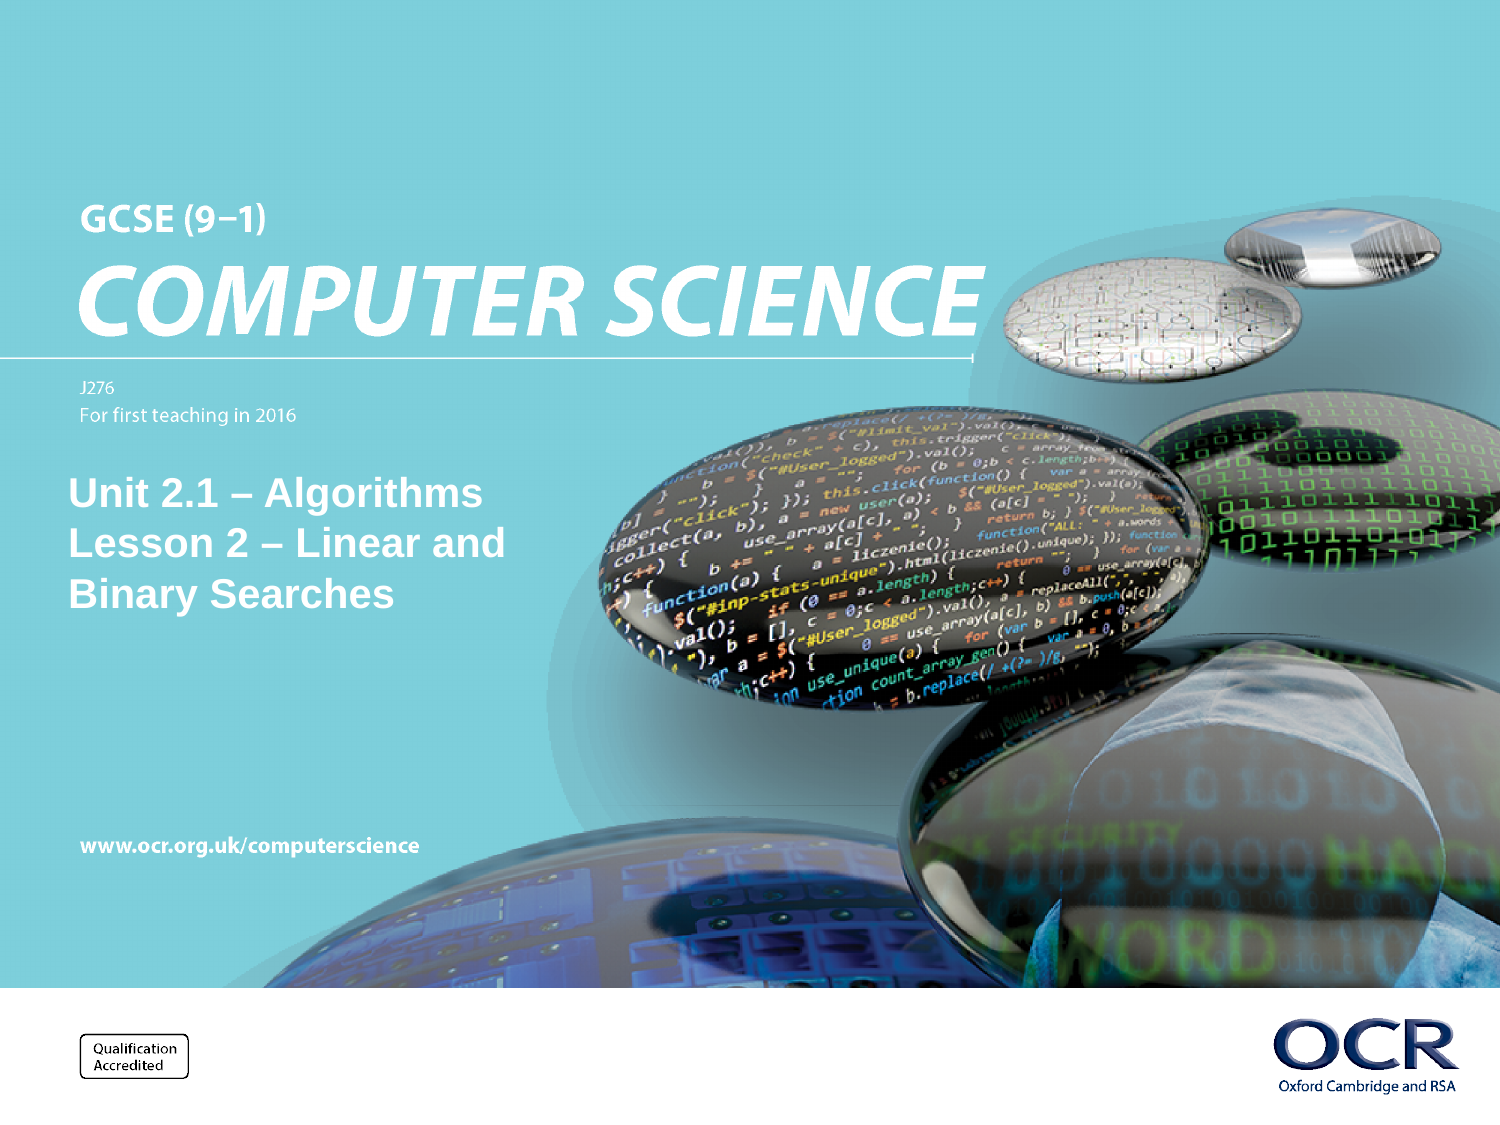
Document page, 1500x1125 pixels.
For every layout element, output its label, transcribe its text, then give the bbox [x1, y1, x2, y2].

title Unit 2.1 – Algorithms Lesson 2 – Linear and Binary Searches [53, 420, 597, 662]
picture [0, 0, 1500, 1125]
